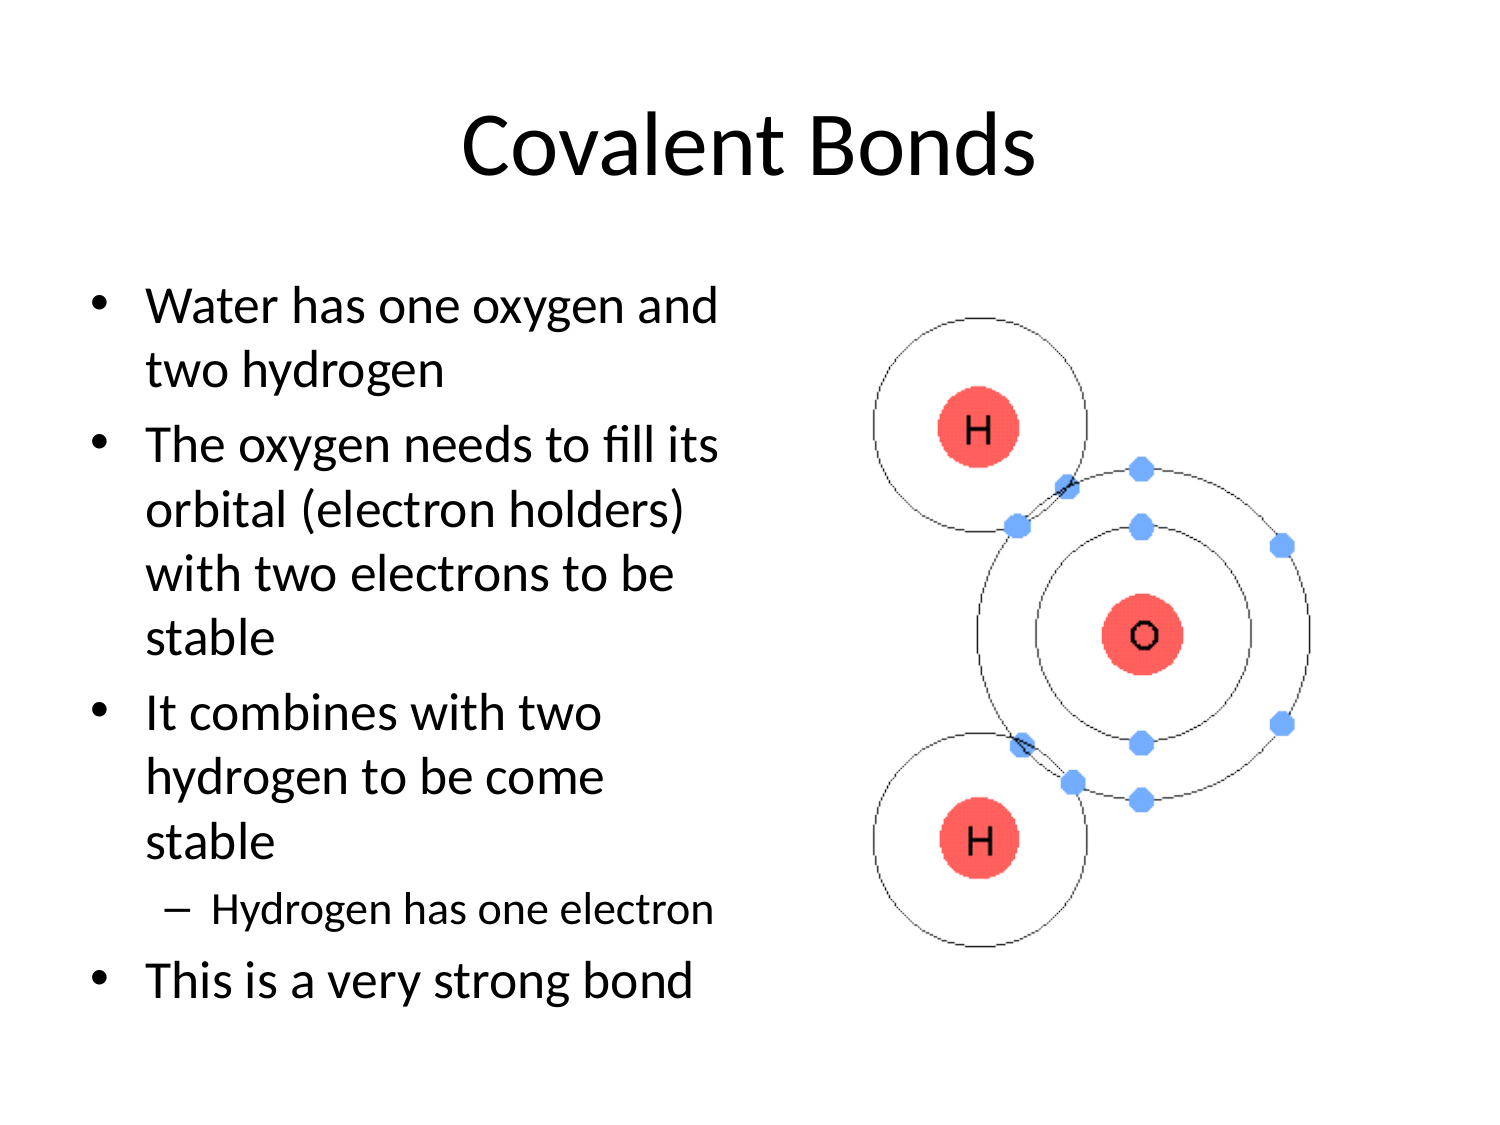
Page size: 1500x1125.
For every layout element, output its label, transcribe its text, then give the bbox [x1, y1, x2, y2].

picture [849, 312, 1351, 952]
title Covalent Bonds [75, 45, 1425, 233]
list Water has one oxygen and two hydrogen The oxygen needs to fill its orbital (electron holders) with two electrons to be stable It combines with two hydrogen to be come stable Hydrogen has one electron This is a very strong bond [75, 262, 738, 1063]
